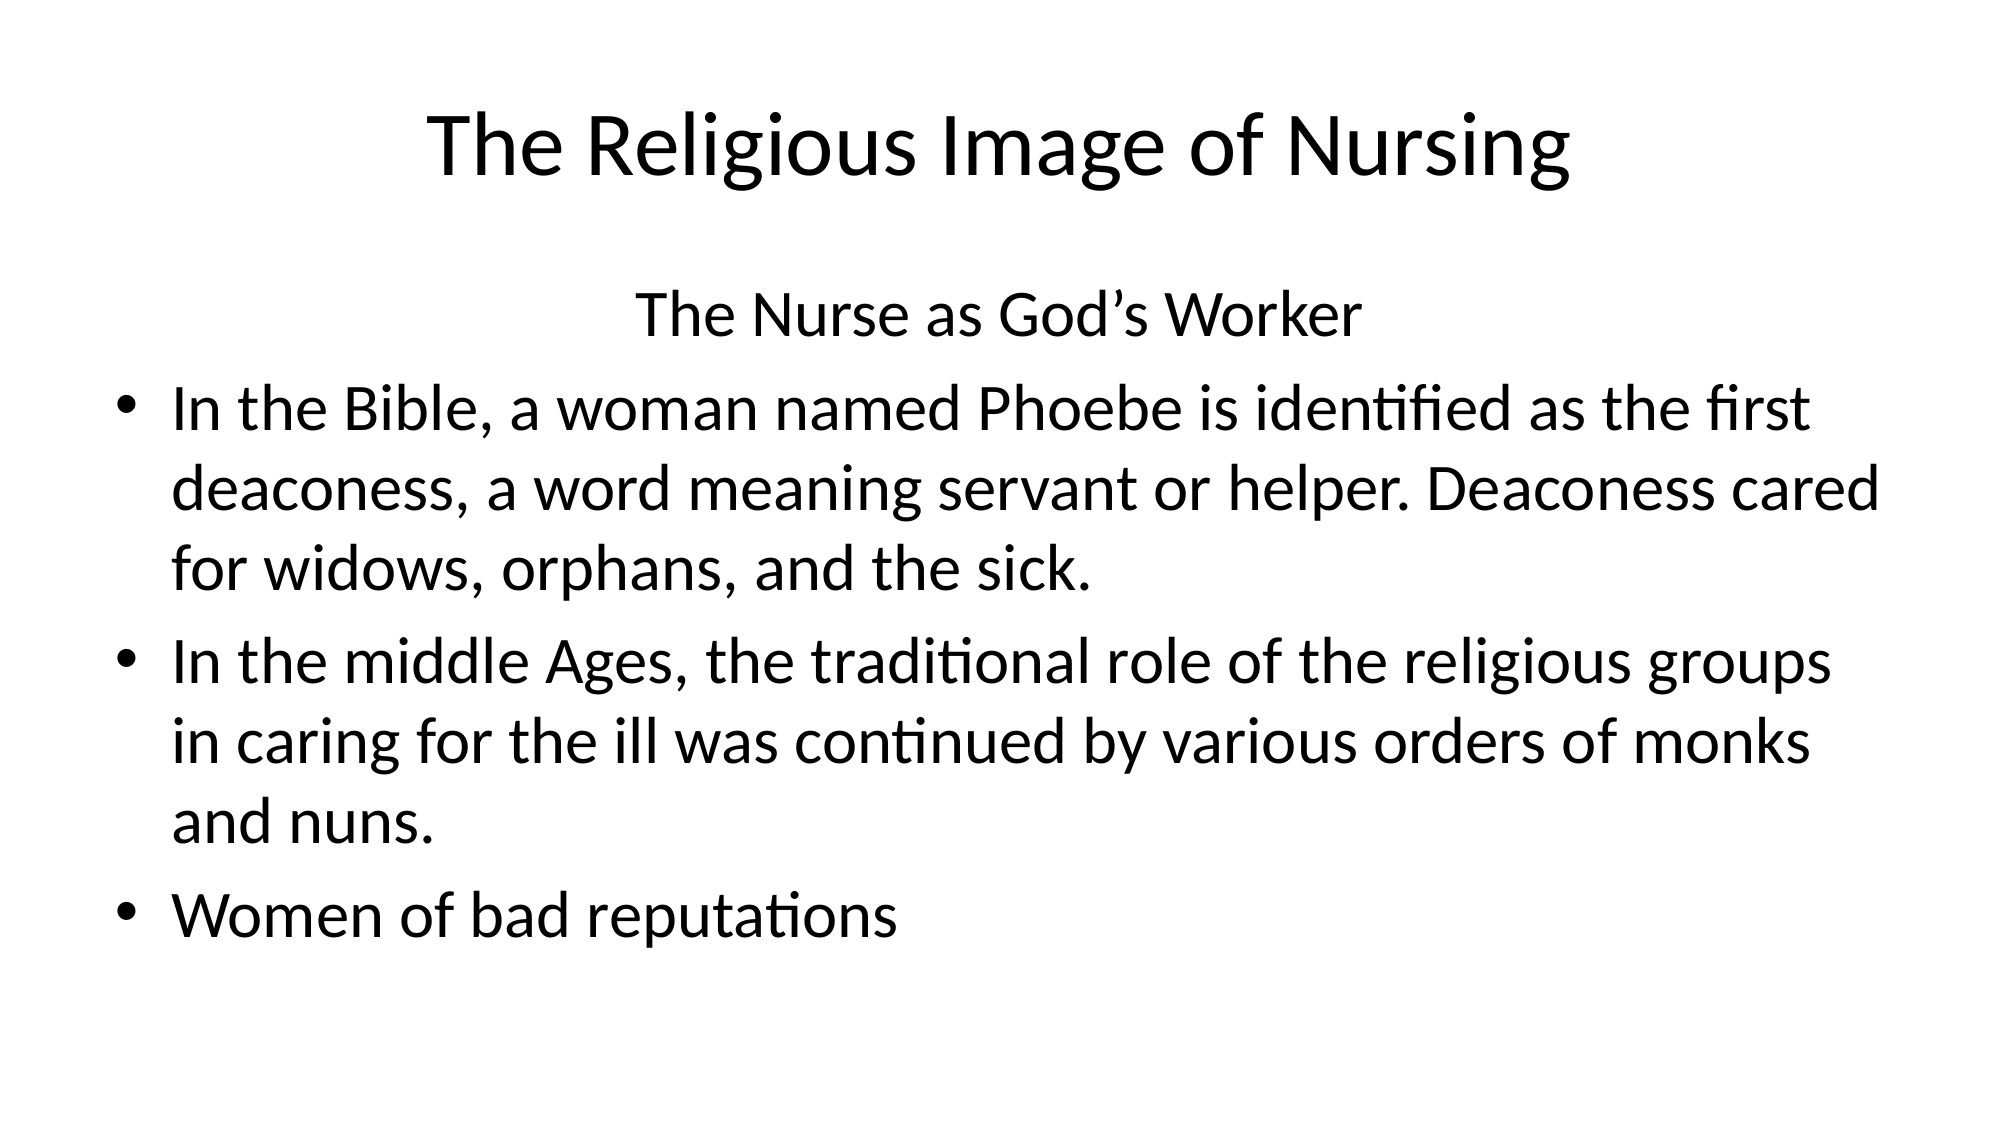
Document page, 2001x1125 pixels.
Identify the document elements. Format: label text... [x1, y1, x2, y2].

list The Nurse as God’s Worker In the Bible, a woman named Phoebe is identified as the first deaconess, a word meaning servant or helper. Deaconess cared for widows, orphans, and the sick. In the middle Ages, the traditional role of the religious groups in caring for the ill was continued by various orders of monks and nuns. Women of bad reputations [99, 262, 1900, 1005]
title The Religious Image of Nursing [99, 45, 1900, 233]
